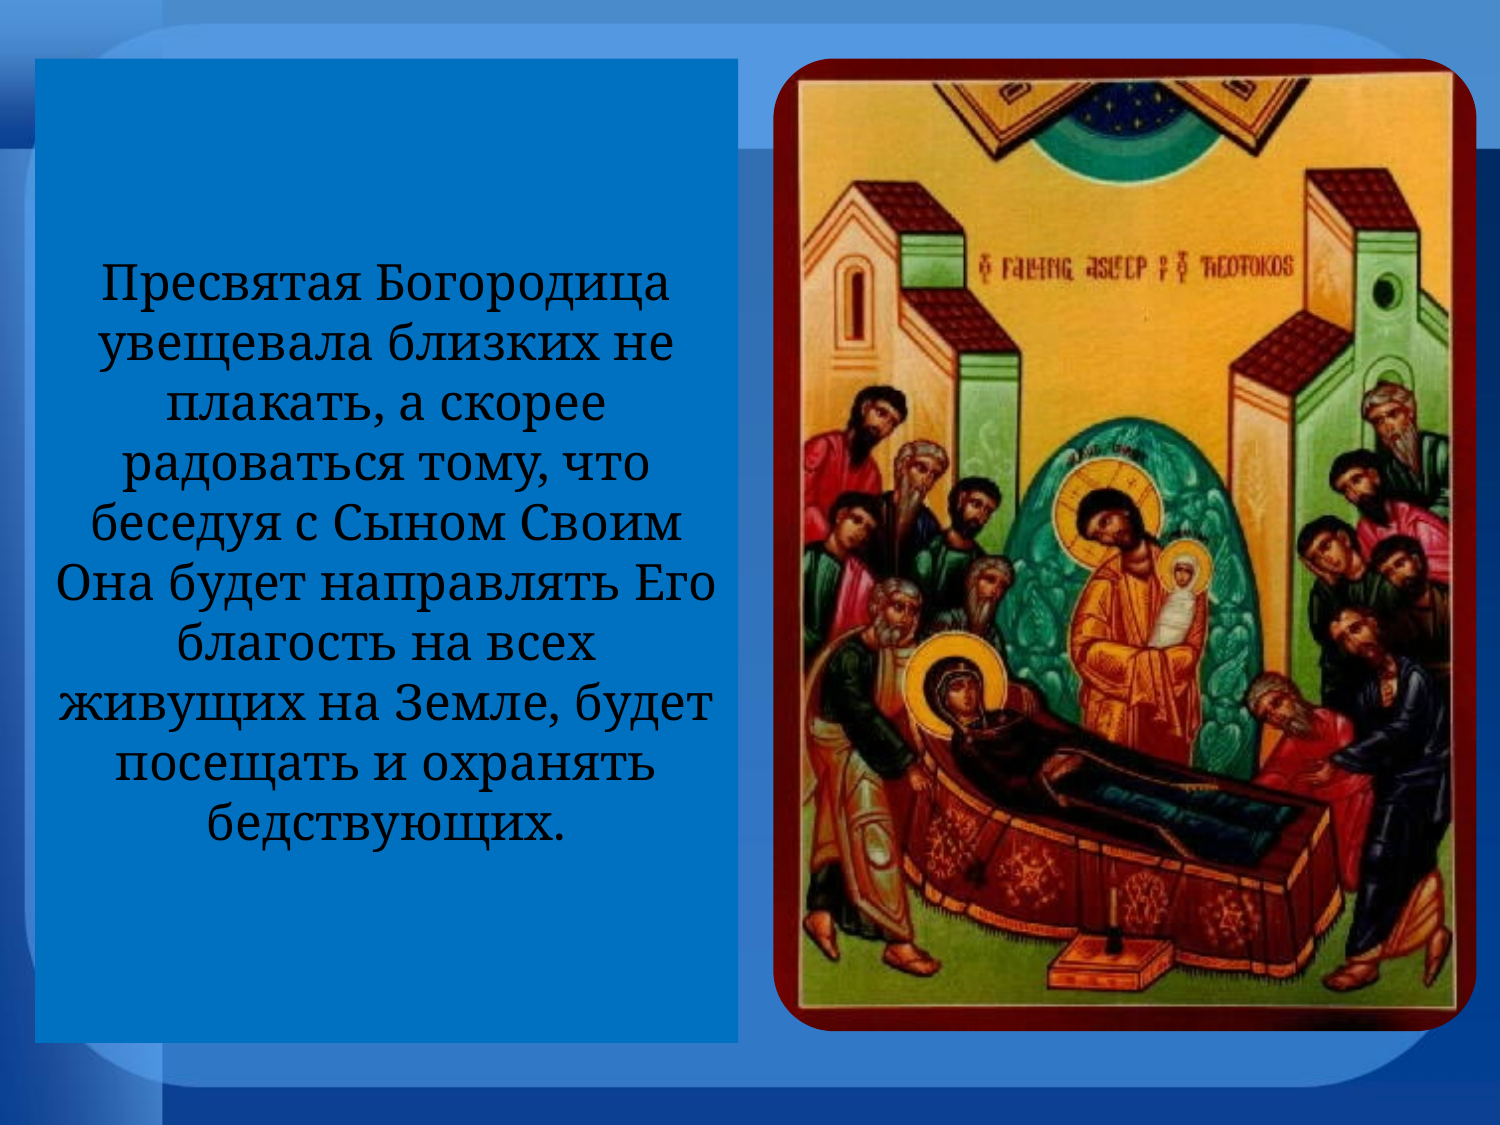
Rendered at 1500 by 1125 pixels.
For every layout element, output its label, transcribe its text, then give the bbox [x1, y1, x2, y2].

picture [0, 0, 1500, 1125]
title Пресвятая Богородица увещевала близких не плакать, а скорее радоваться тому, что беседуя с Сыном Своим Она будет направлять Его благость на всех живущих на Земле, будет посещать и охранять бедствующих. [34, 58, 739, 1044]
